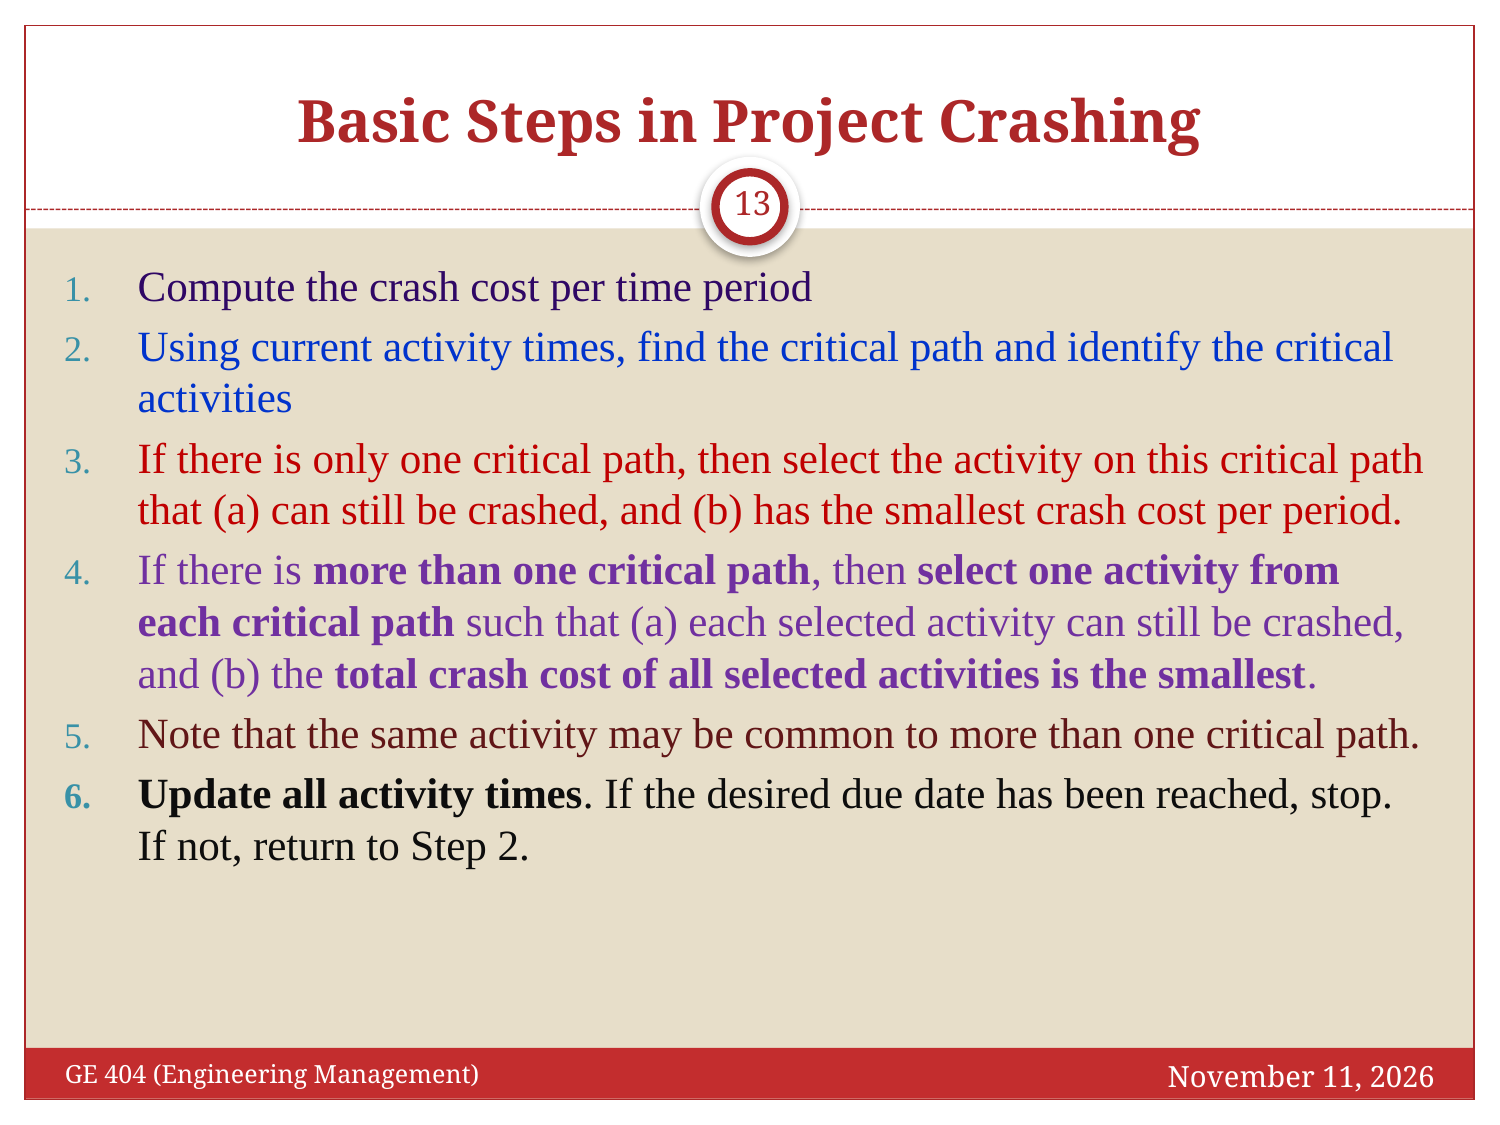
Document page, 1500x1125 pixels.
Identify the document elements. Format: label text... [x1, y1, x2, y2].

slide_number 13 [715, 168, 791, 241]
list Compute the crash cost per time period Using current activity times, find the critical path and identify the critical activities If there is only one critical path, then select the activity on this critical path that (a) can still be crashed, and (b) has the smallest crash cost per period. If there is more than one critical path, then select one activity from each critical path such that (a) each selected activity can still be crashed, and (b) the total crash cost of all selected activities is the smallest. Note that the same activity may be common to more than one critical path. Update all activity times. If the desired due date has been reached, stop. If not, return to Step 2. [49, 250, 1445, 1001]
footer GE 404 (Engineering Management) [50, 1051, 638, 1112]
title Basic Steps in Project Crashing [49, 37, 1450, 162]
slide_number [950, 1050, 1450, 1111]
